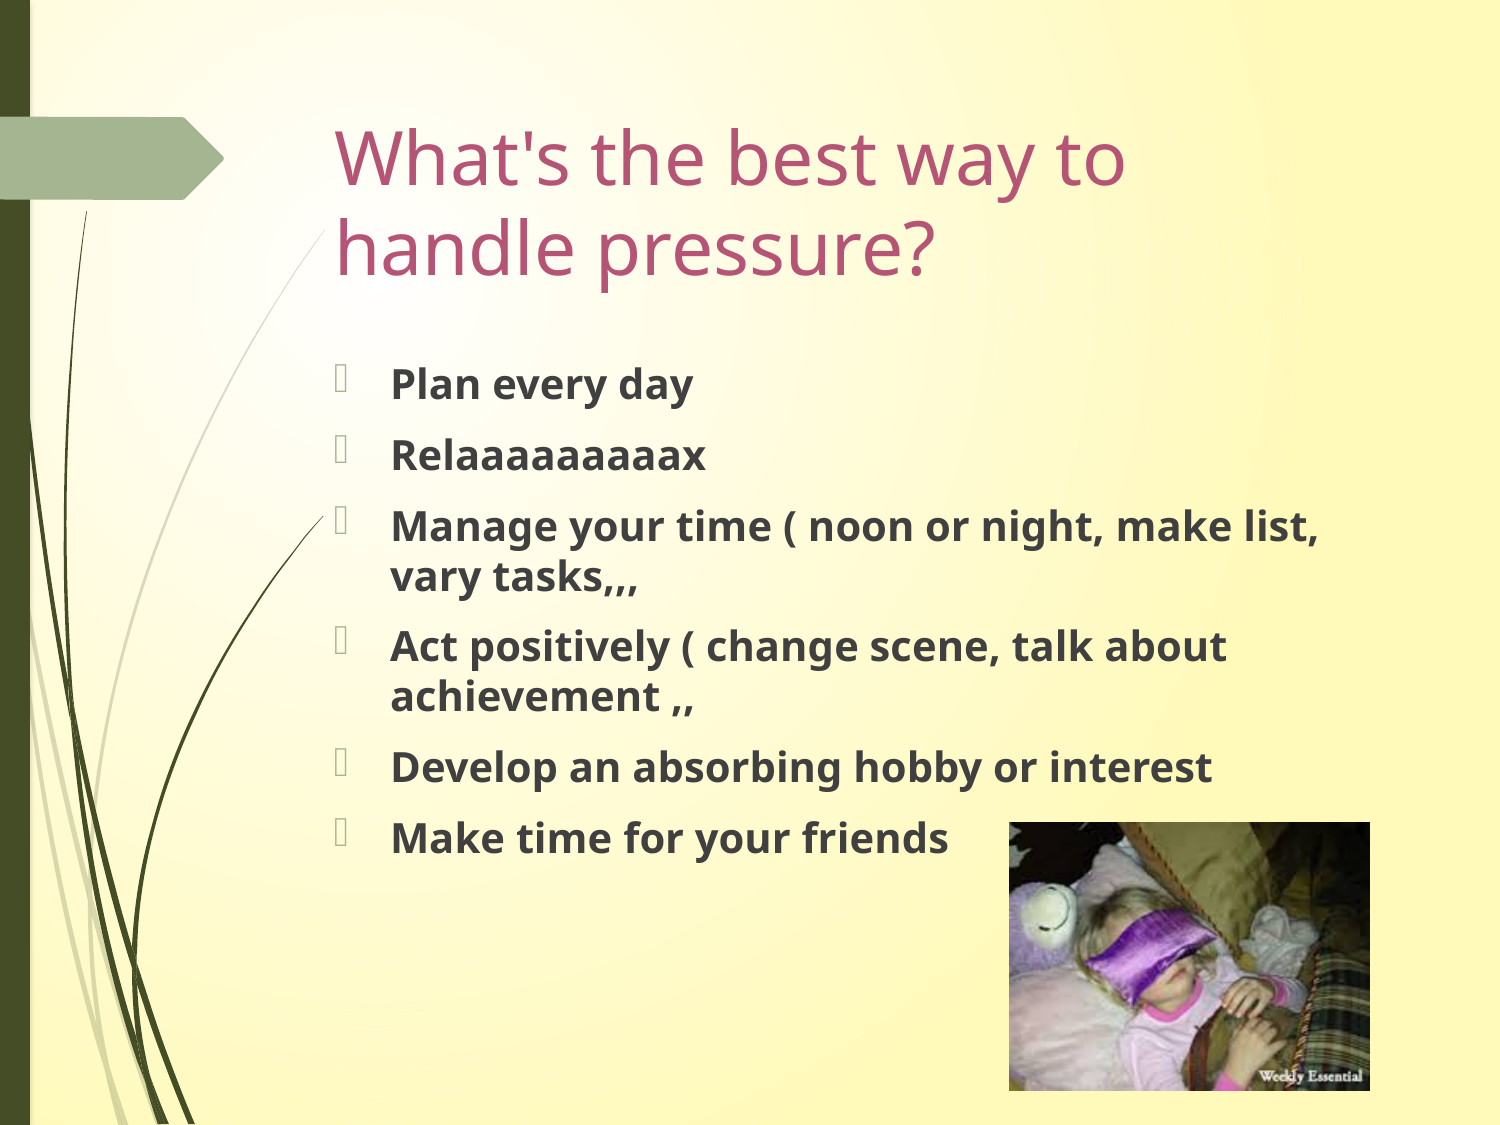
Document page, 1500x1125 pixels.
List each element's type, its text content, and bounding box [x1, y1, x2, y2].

title What's the best way to handle pressure? [319, 102, 1400, 313]
list Plan every day Relaaaaaaaaax Manage your time ( noon or night, make list, vary tasks,,, Act positively ( change scene, talk about achievement ,, Develop an absorbing hobby or interest Make time for your friends [318, 350, 1400, 970]
picture [1009, 822, 1370, 1092]
